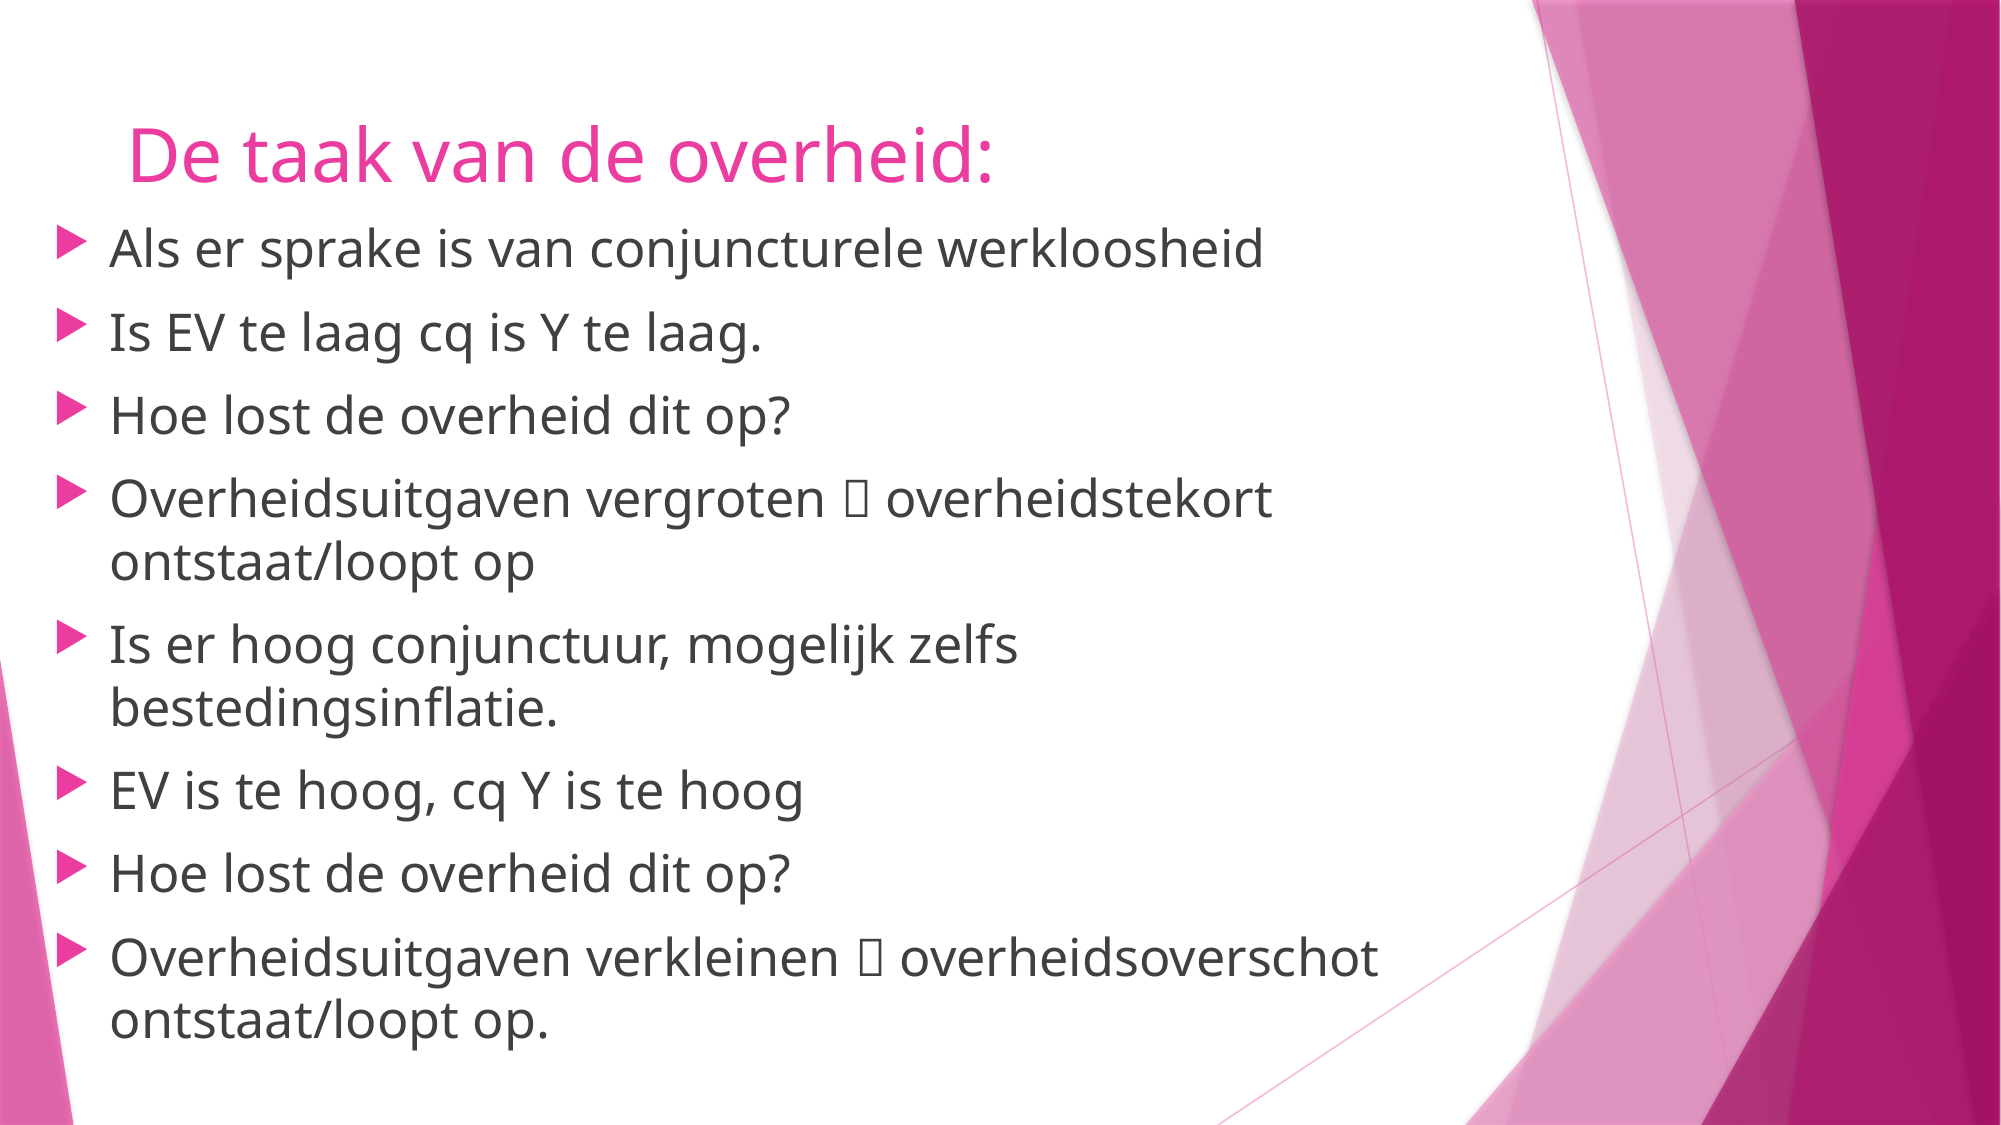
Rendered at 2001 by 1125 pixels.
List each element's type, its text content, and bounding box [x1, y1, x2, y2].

list Als er sprake is van conjuncturele werkloosheid Is EV te laag cq is Y te laag. Hoe lost de overheid dit op? Overheidsuitgaven vergroten  overheidstekort ontstaat/loopt op Is er hoog conjunctuur, mogelijk zelfs bestedingsinflatie. EV is te hoog, cq Y is te hoog Hoe lost de overheid dit op? Overheidsuitgaven verkleinen  overheidsoverschot ontstaat/loopt op. [38, 208, 1449, 845]
title De taak van de overheid: [111, 99, 1522, 317]
